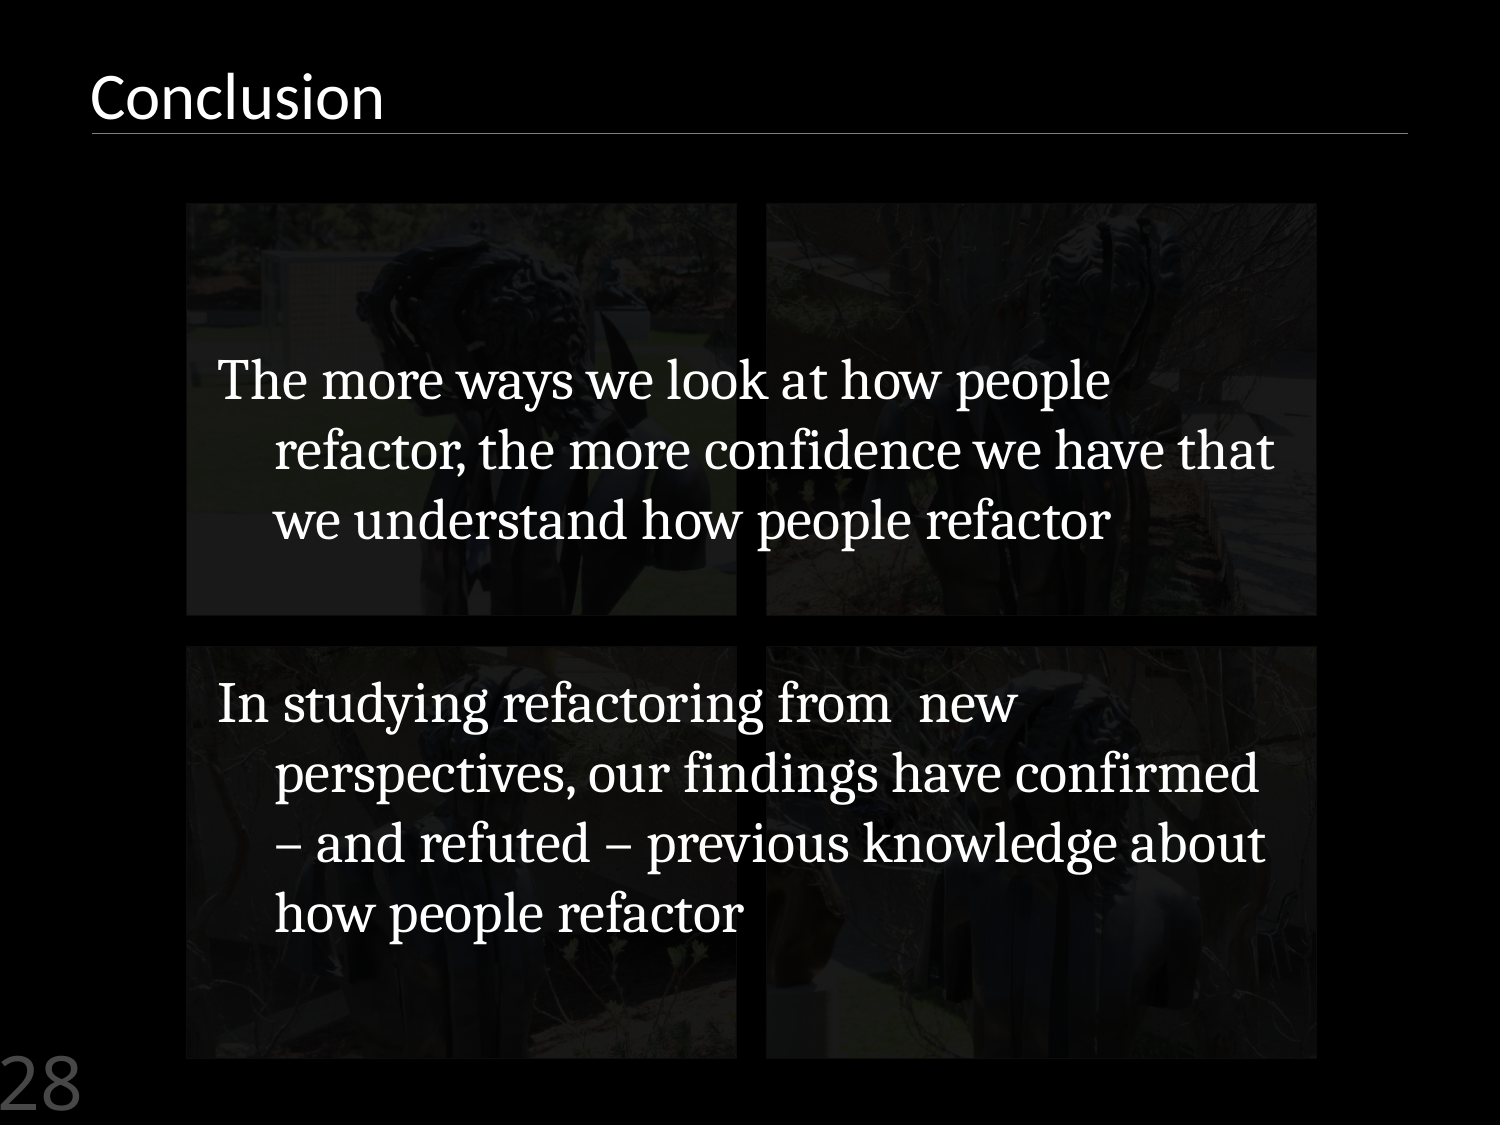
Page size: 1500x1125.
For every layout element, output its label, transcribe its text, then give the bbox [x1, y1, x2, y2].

list The more ways we look at how people refactor, the more confidence we have that we understand how people refactor In studying refactoring from new perspectives, our findings have confirmed – and refuted – previous knowledge about how people refactor [172, 201, 1332, 1065]
picture [765, 203, 1317, 617]
title Conclusion [74, 44, 1426, 138]
slide_number 28 [0, 1059, 348, 1125]
picture [186, 645, 737, 1059]
picture [186, 203, 737, 617]
picture [765, 645, 1317, 1059]
